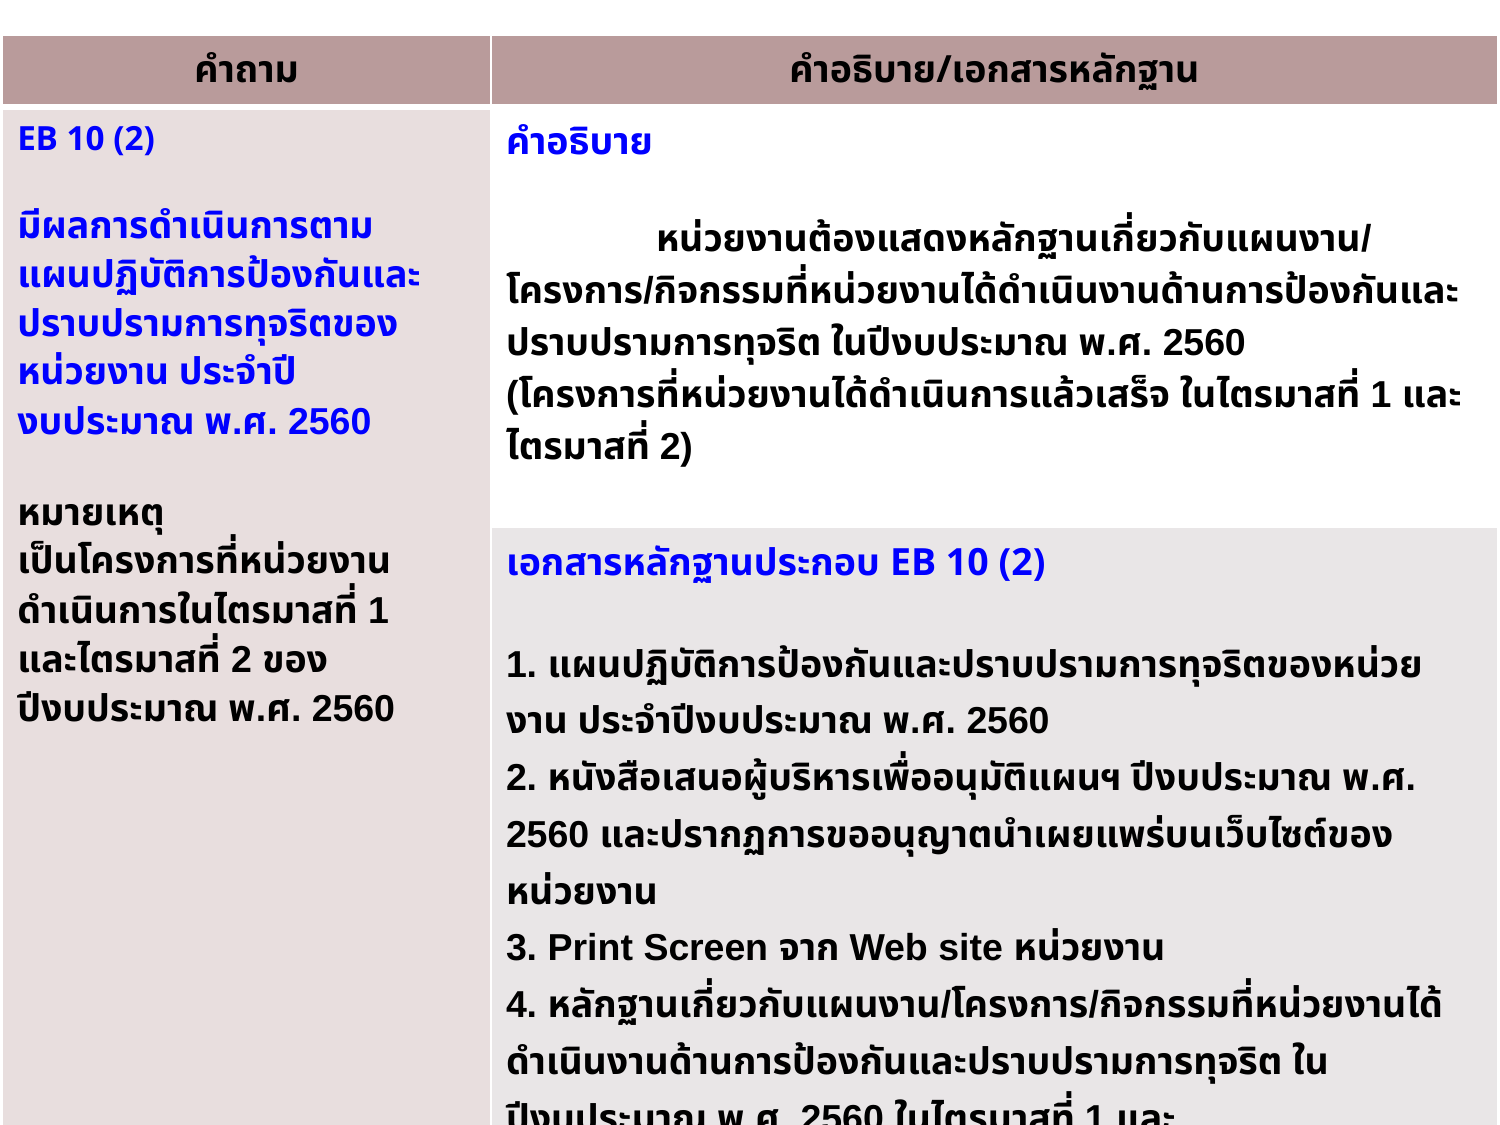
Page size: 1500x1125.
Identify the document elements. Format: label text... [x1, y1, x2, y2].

table_header คำถาม [3, 36, 490, 104]
table_cell เอกสารหลักฐานประกอบ EB 10 (2) 1. แผนปฏิบัติการป้องกันและปราบปรามการทุจริตของหน่วยงาน ประจำปีงบประมาณ พ.ศ. 2560 2. หนังสือเสนอผู้บริหารเพื่ออนุมัติแผนฯ ปีงบประมาณ พ.ศ. 2560 และปรากฏการขออนุญาตนำเผยแพร่บนเว็บไซต์ของหน่วยงาน 3. Print Screen จาก Web site หน่วยงาน 4. หลักฐานเกี่ยวกับแผนงาน/โครงการ/กิจกรรมที่หน่วยงานได้ดำเนินงานด้านการป้องกันและปราบปรามการทุจริต ในปีงบประมาณ พ.ศ. 2560 ในไตรมาสที่ 1 และ ไตรมาสที่ 2 [492, 528, 1497, 1125]
table_header คำอธิบาย/เอกสารหลักฐาน [492, 36, 1497, 104]
table_cell EB 10 (2) มีผลการดำเนินการตาม แผนปฏิบัติการป้องกันและ ปราบปรามการทุจริตของ หน่วยงาน ประจำปี งบประมาณ พ.ศ. 2560 หมายเหตุ เป็นโครงการที่หน่วยงาน ดำเนินการในไตรมาสที่ 1 และไตรมาสที่ 2 ของ ปีงบประมาณ พ.ศ. 2560 [3, 110, 490, 1125]
table_cell คำอธิบาย หน่วยงานต้องแสดงหลักฐานเกี่ยวกับแผนงาน/โครงการ/กิจกรรมที่หน่วยงานได้ดำเนินงานด้านการป้องกันและปราบปรามการทุจริต ในปีงบประมาณ พ.ศ. 2560 (โครงการที่หน่วยงานได้ดำเนินการแล้วเสร็จ ในไตรมาสที่ 1 และไตรมาสที่ 2) [492, 110, 1497, 527]
